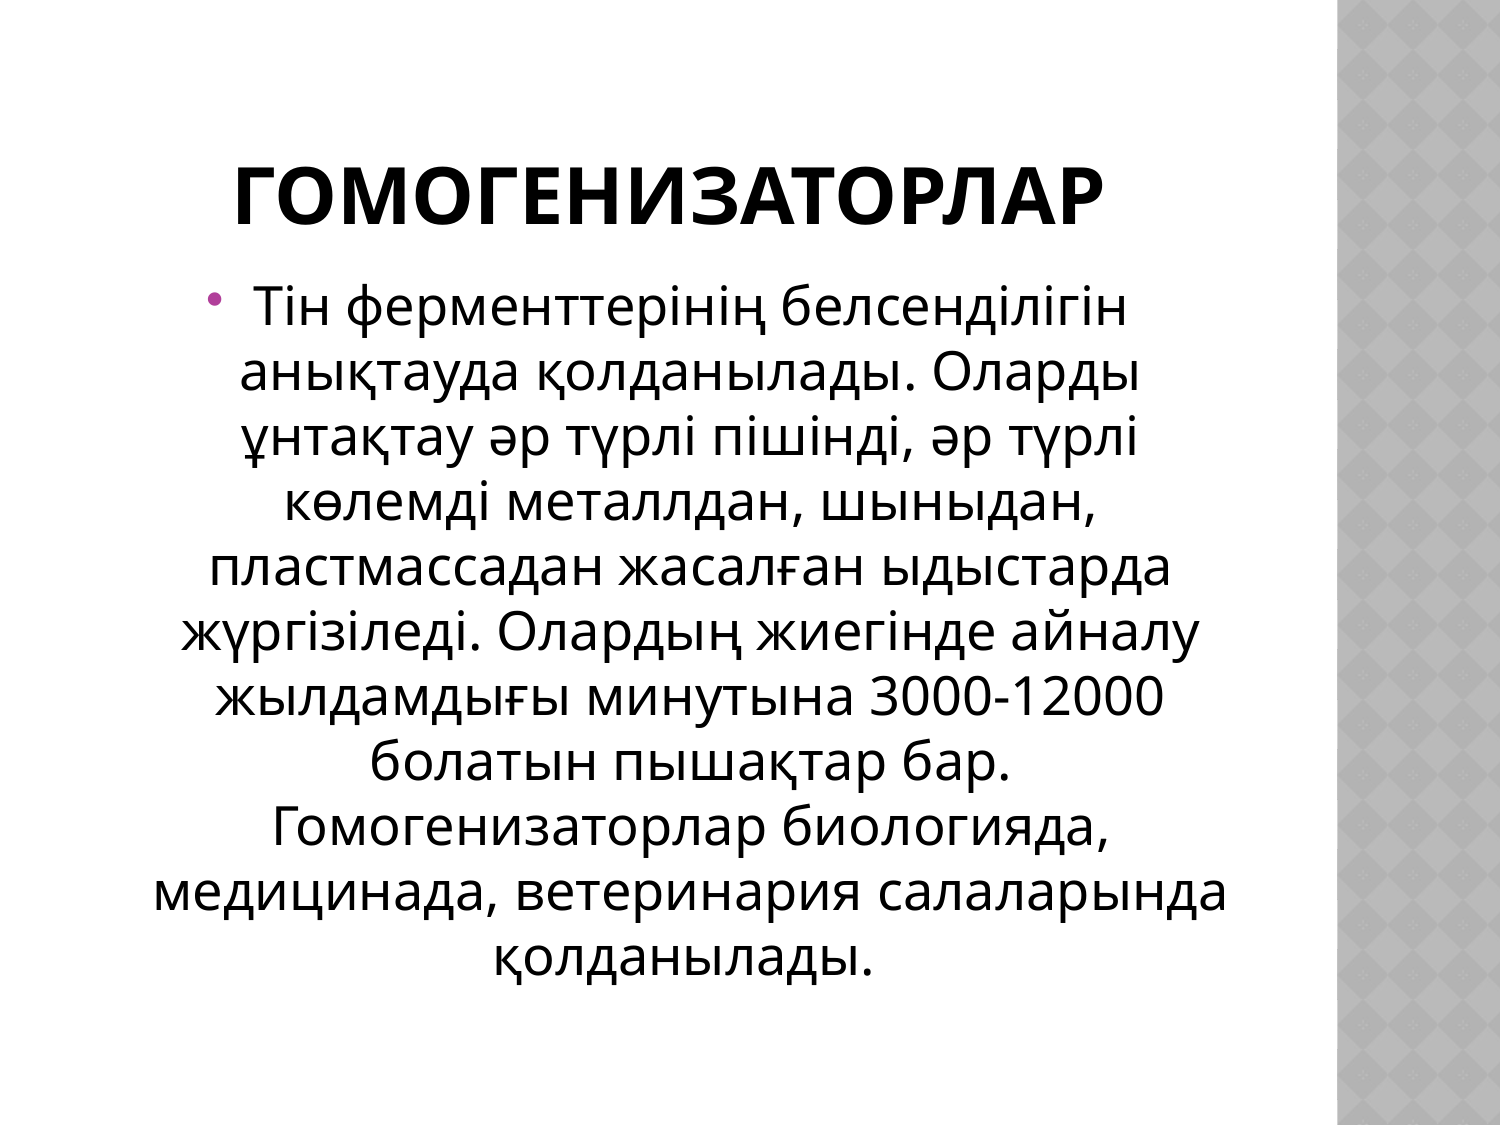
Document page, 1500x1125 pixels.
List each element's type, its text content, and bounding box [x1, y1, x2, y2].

list Тін ферменттерінің белсенділігін анықтауда қолданылады. Оларды ұнтақтау әр түрлі пішінді, әр түрлі көлемді металлдан, шыныдан, пластмассадан жасалған ыдыстарда жүргізіледі. Олардың жиегінде айналу жылдамдығы минутына 3000-12000 болатын пышақтар бар. Гомогенизаторлар биологияда, медицинада, ветеринария салаларында қолданылады. [75, 264, 1263, 1059]
title Гомогенизаторлар [75, 52, 1263, 240]
